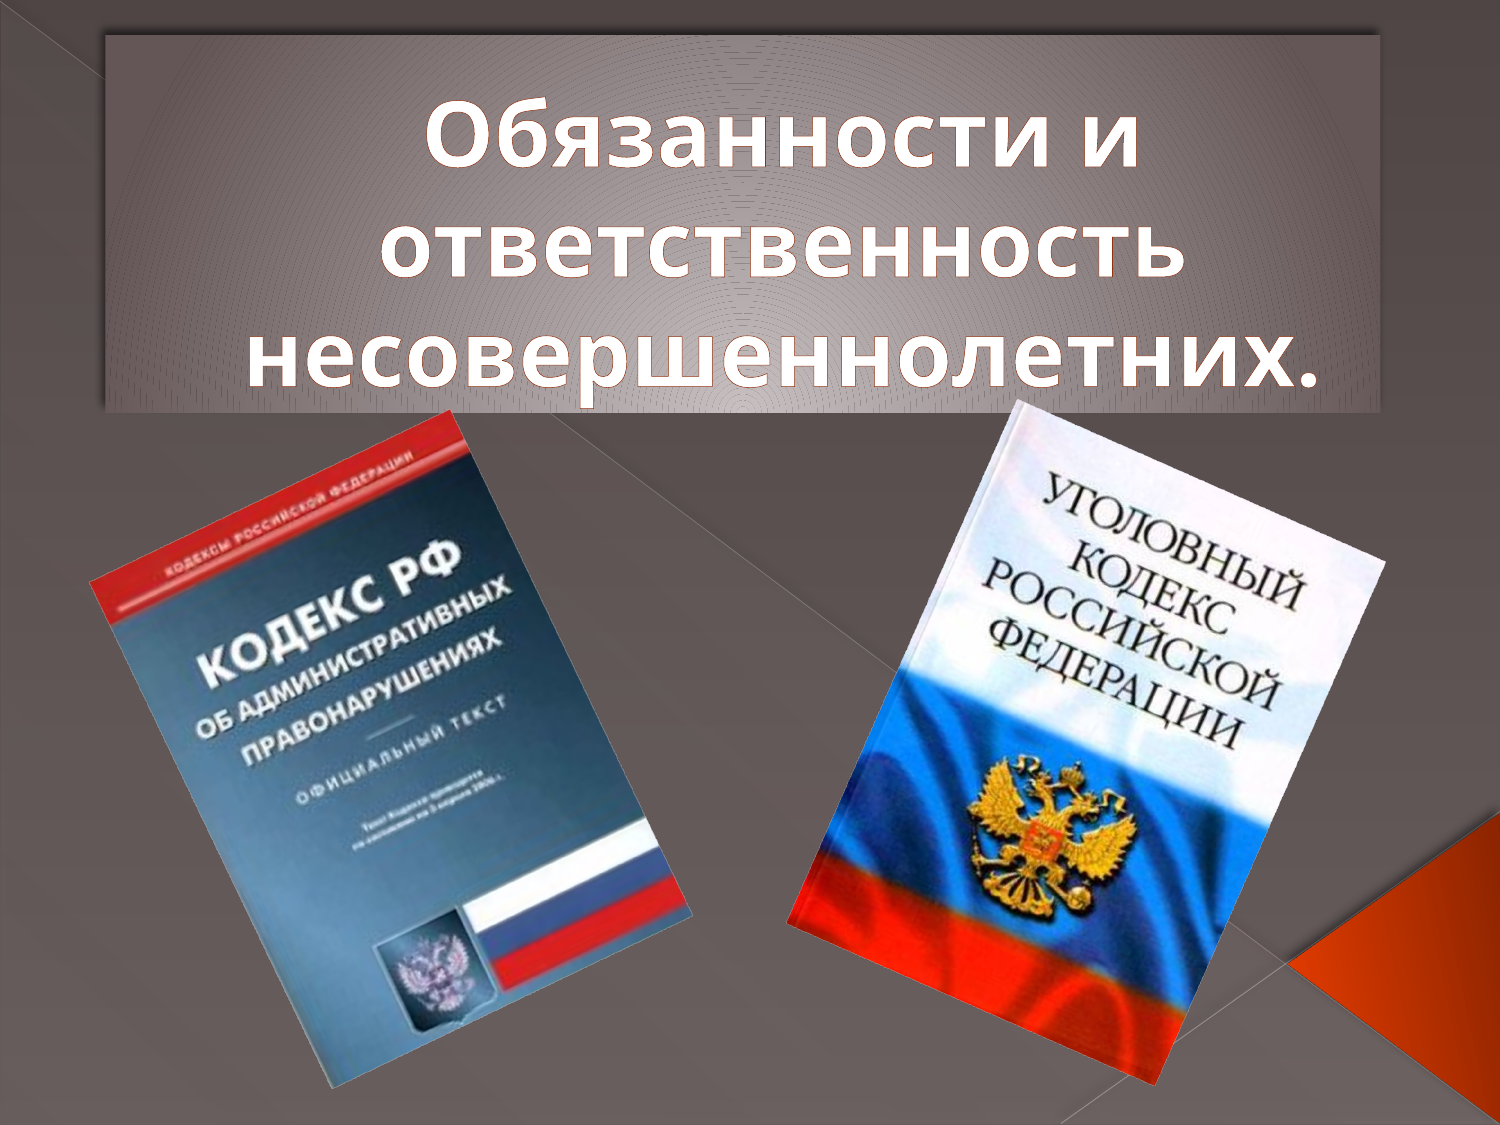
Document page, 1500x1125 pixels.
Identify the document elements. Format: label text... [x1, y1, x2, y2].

picture [787, 400, 1385, 1085]
picture [90, 410, 692, 1088]
title Обязанности и ответственность несовершеннолетних. [105, 35, 1381, 413]
